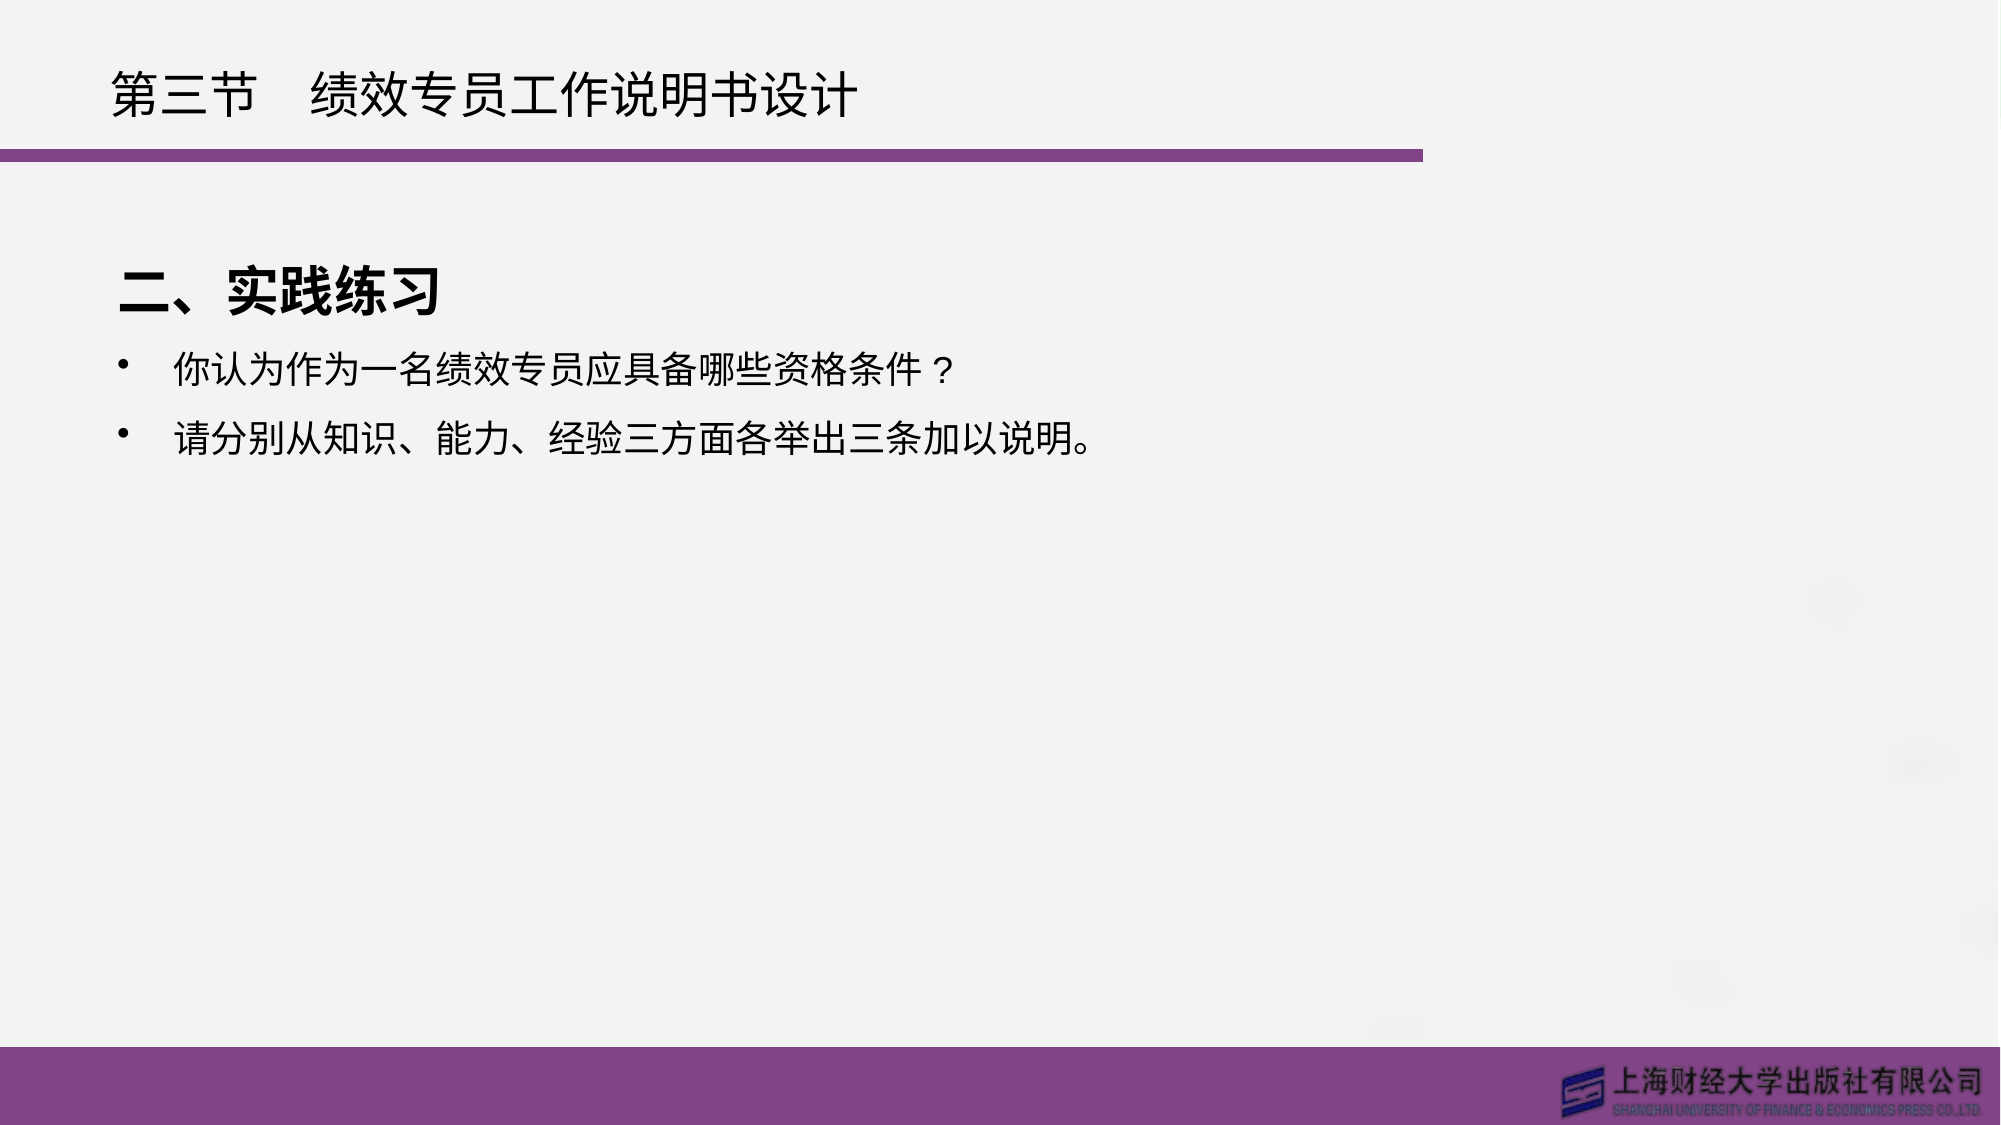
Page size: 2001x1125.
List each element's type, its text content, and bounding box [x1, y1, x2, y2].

list 二、实践练习 你认为作为一名绩效专员应具备哪些资格条件? 请分别从知识、能力、经验三方面各举出三条加以说明。 [102, 233, 1898, 1032]
picture [0, 0, 2001, 1125]
title 第三节 绩效专员工作说明书设计 [94, 42, 1451, 146]
